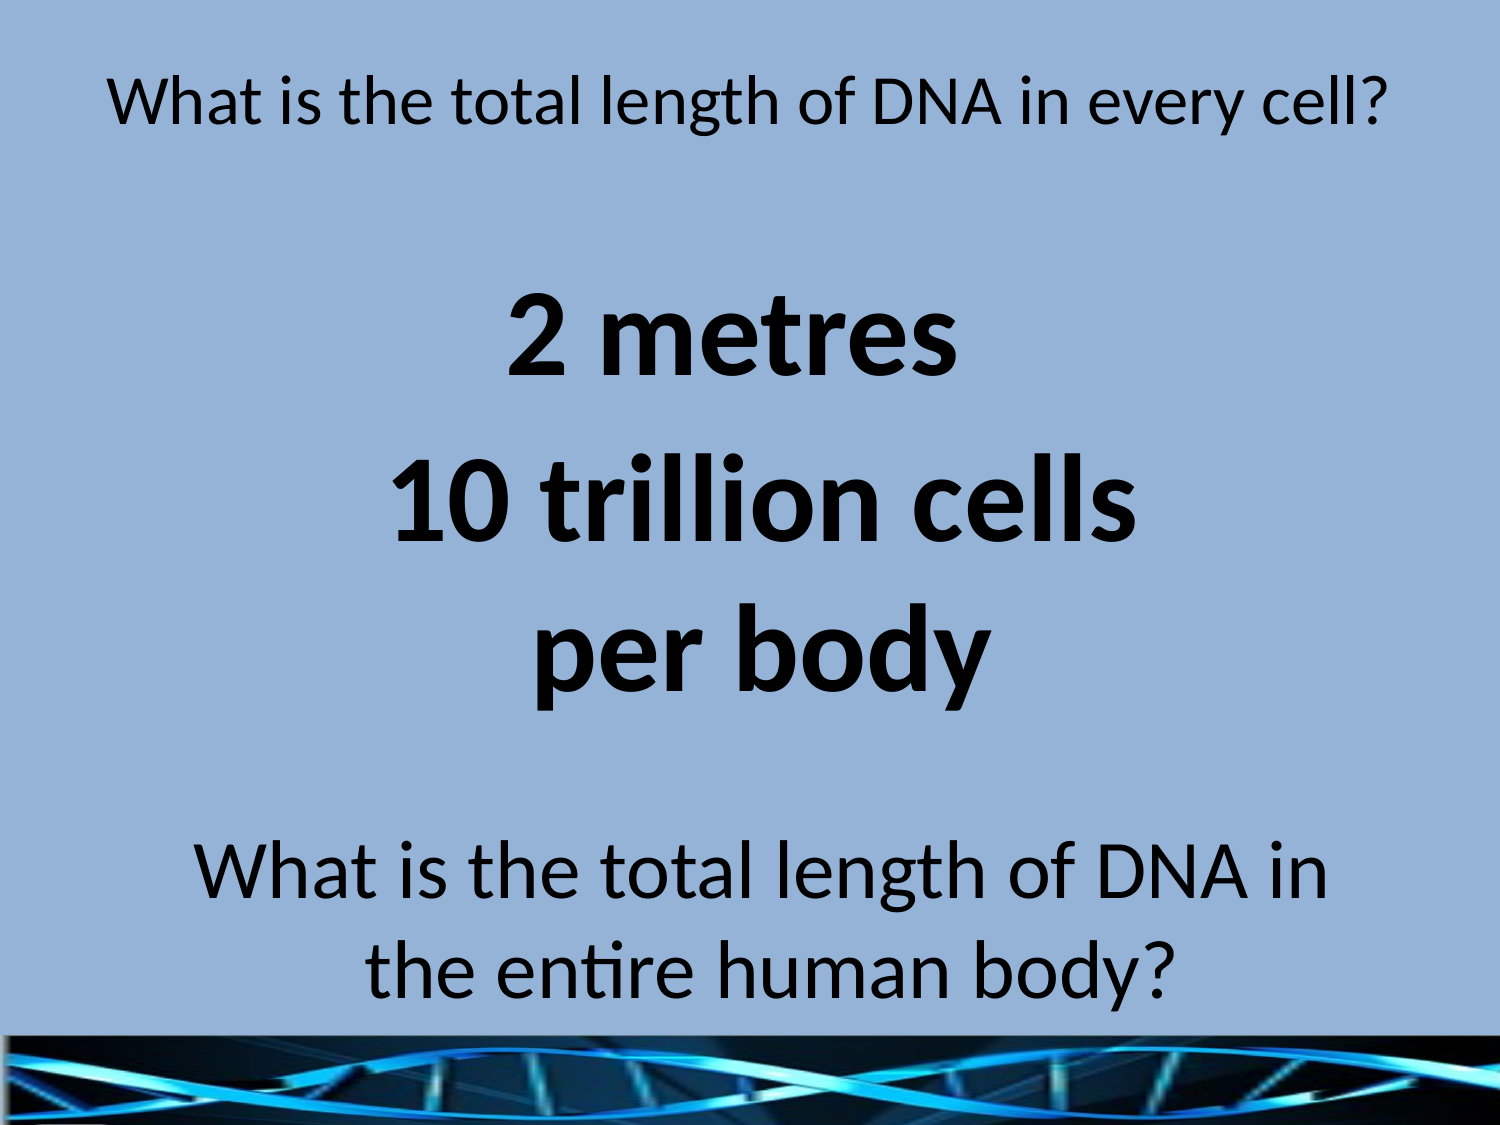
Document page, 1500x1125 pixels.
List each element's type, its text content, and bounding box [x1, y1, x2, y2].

text_box 2 metres [407, 243, 1058, 408]
text_box What is the total length of DNA in the entire human body? [96, 871, 705, 1035]
text_box 10 trillion cells per body [289, 408, 705, 724]
picture [4, 323, 1500, 1125]
title What is the total length of DNA in every cell? [75, 45, 1425, 233]
text_box What is the total length of DNA in the entire human body? [807, 871, 1447, 1035]
text_box 10 trillion cells per body [807, 408, 1235, 724]
